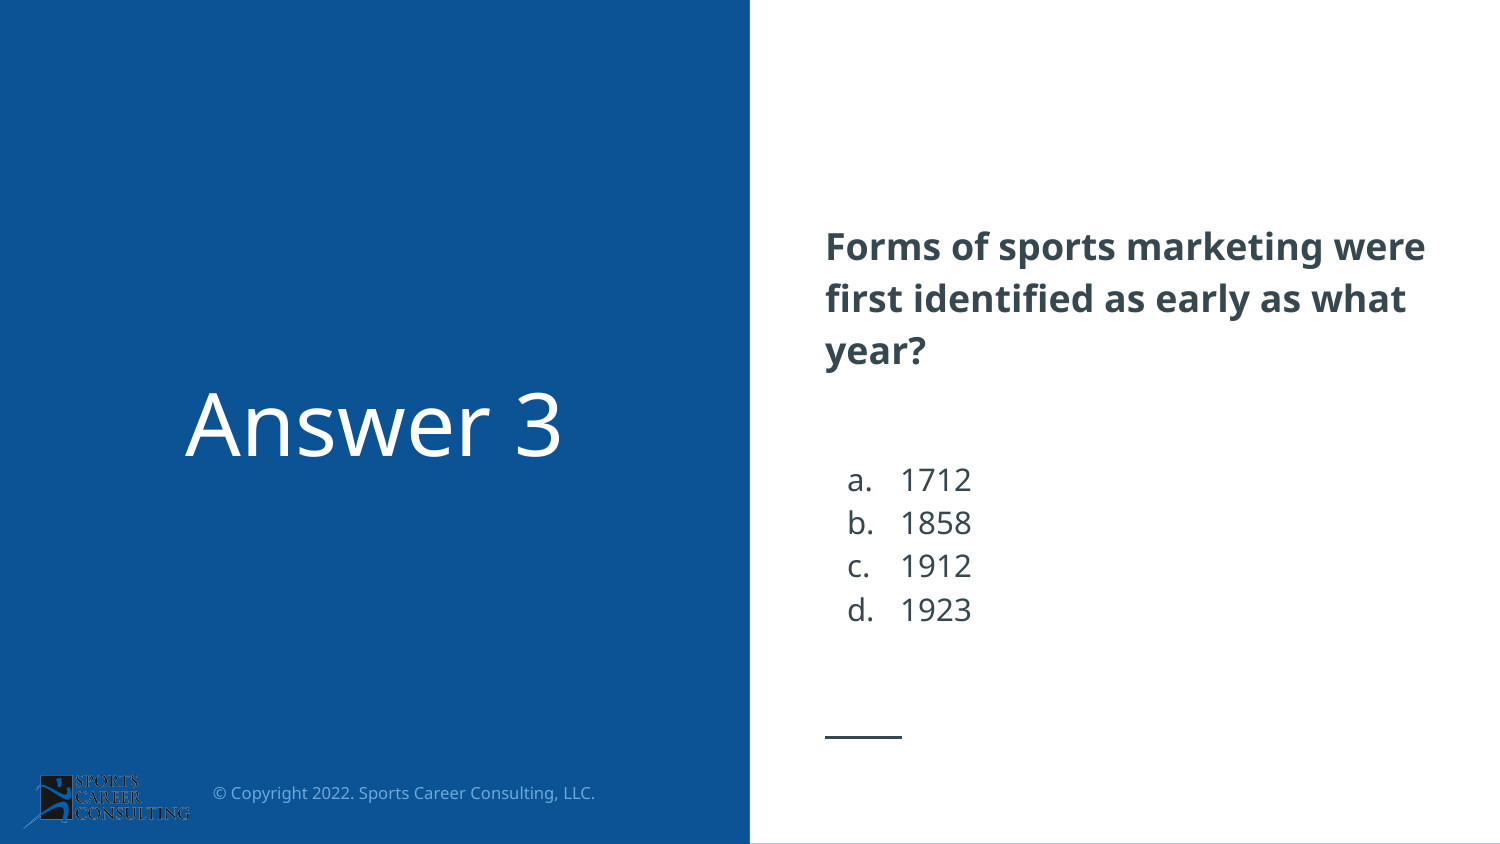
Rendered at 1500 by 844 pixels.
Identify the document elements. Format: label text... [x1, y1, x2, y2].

picture [22, 774, 190, 829]
list Forms of sports marketing were first identified as early as what year? 1712 1858 1912 1923 [810, 118, 1455, 725]
text_box © Copyright 2022. Sports Career Consulting, LLC. [197, 767, 750, 838]
title Answer 3 [43, 298, 708, 546]
